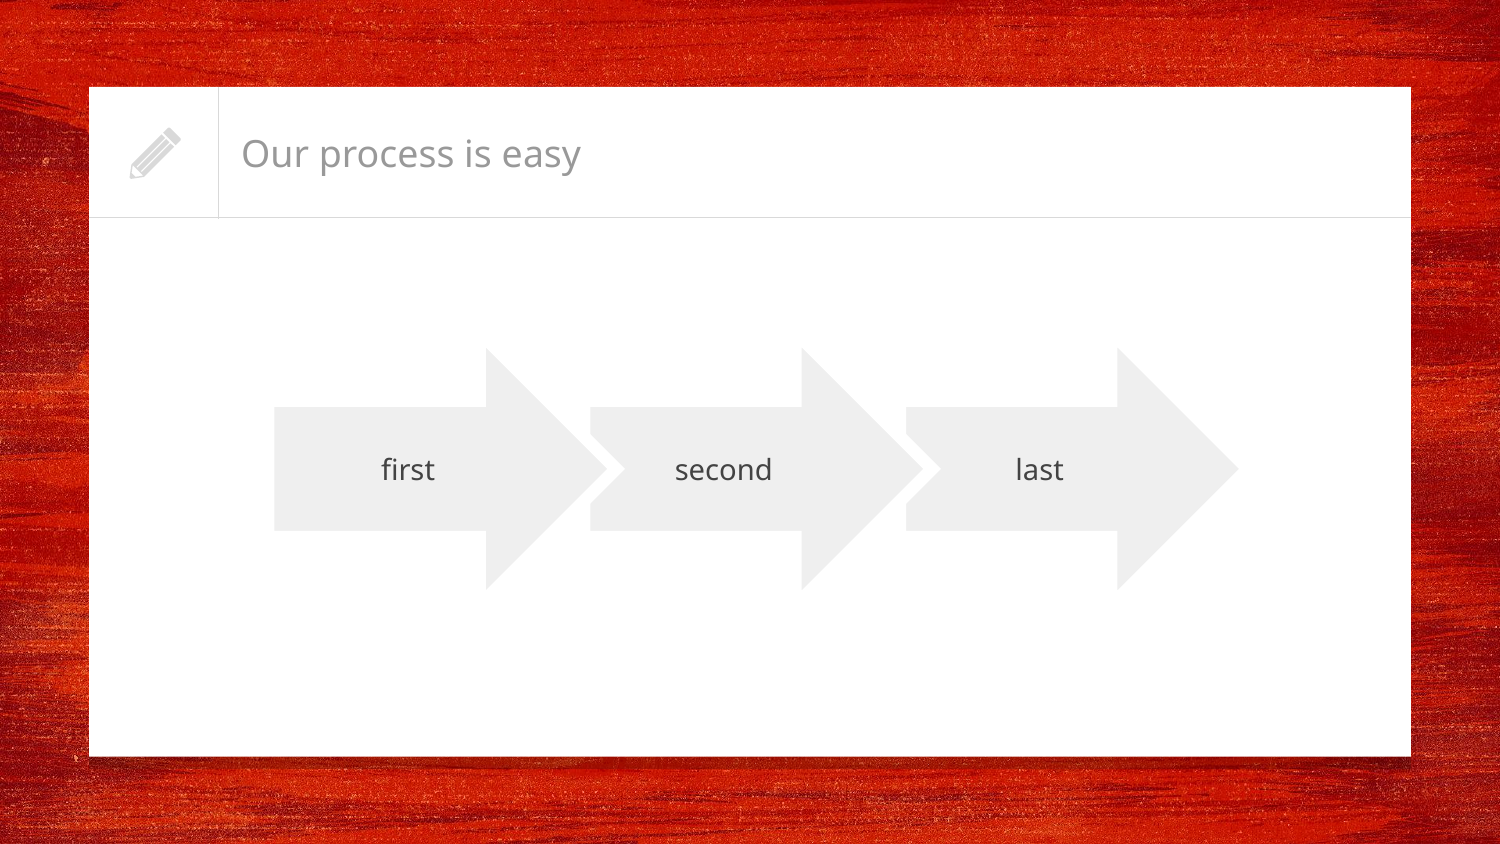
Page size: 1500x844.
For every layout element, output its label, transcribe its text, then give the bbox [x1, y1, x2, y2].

text_box second [584, 332, 933, 606]
text_box first [268, 332, 617, 606]
picture [0, 0, 1500, 844]
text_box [129, 127, 182, 180]
text_box last [899, 332, 1248, 606]
title Our process is easy [226, 86, 1330, 218]
